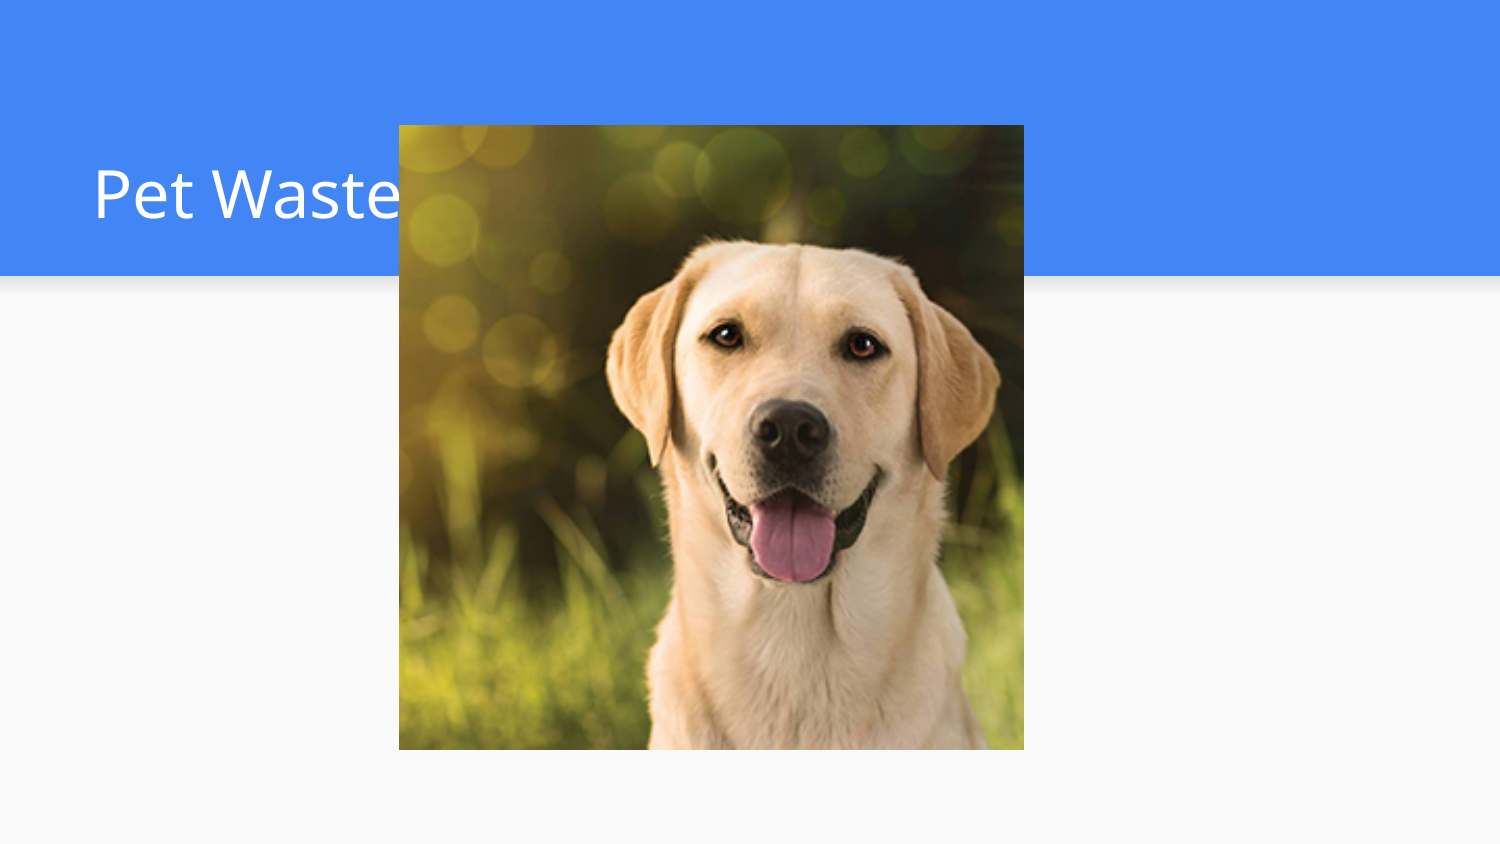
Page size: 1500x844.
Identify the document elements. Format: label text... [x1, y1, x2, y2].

picture [398, 124, 1024, 750]
title Pet Waste - Feces [77, 121, 1427, 248]
